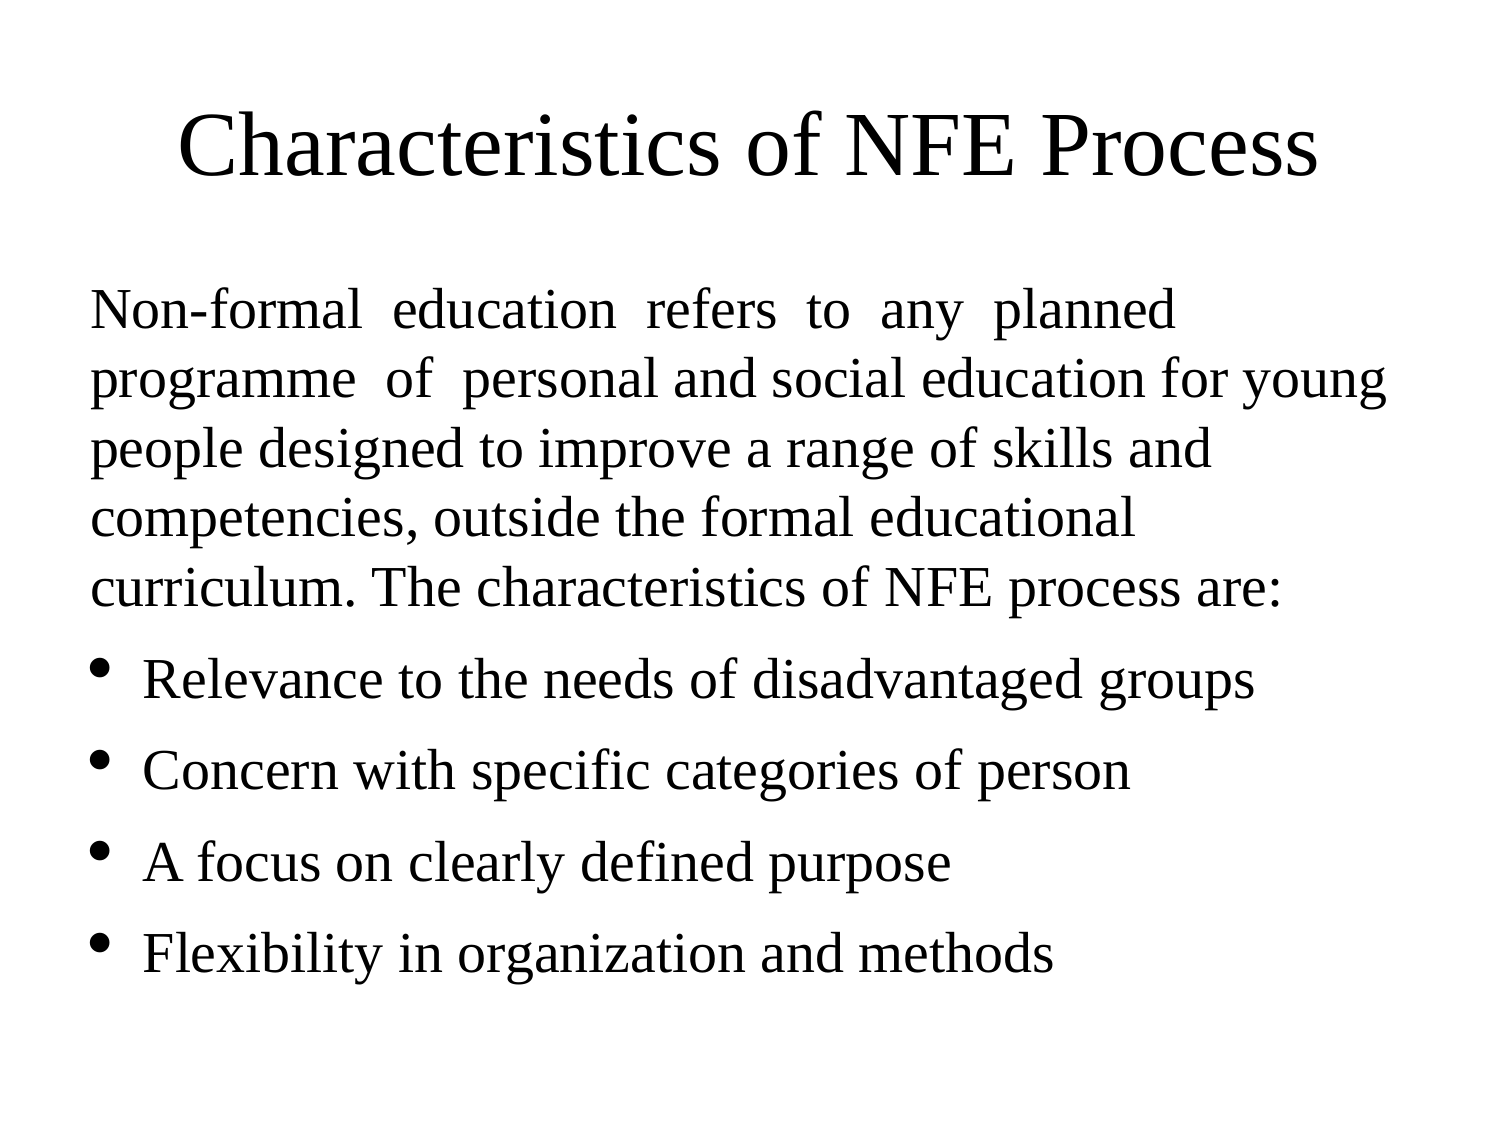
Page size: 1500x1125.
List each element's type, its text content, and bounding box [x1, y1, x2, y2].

title Characteristics of NFE Process [75, 45, 1425, 233]
list Non-formal education refers to any planned programme of personal and social education for young people designed to improve a range of skills and competencies, outside the formal educational curriculum. The characteristics of NFE process are: Relevance to the needs of disadvantaged groups Concern with specific categories of person A focus on clearly defined purpose Flexibility in organization and methods [75, 262, 1425, 1005]
